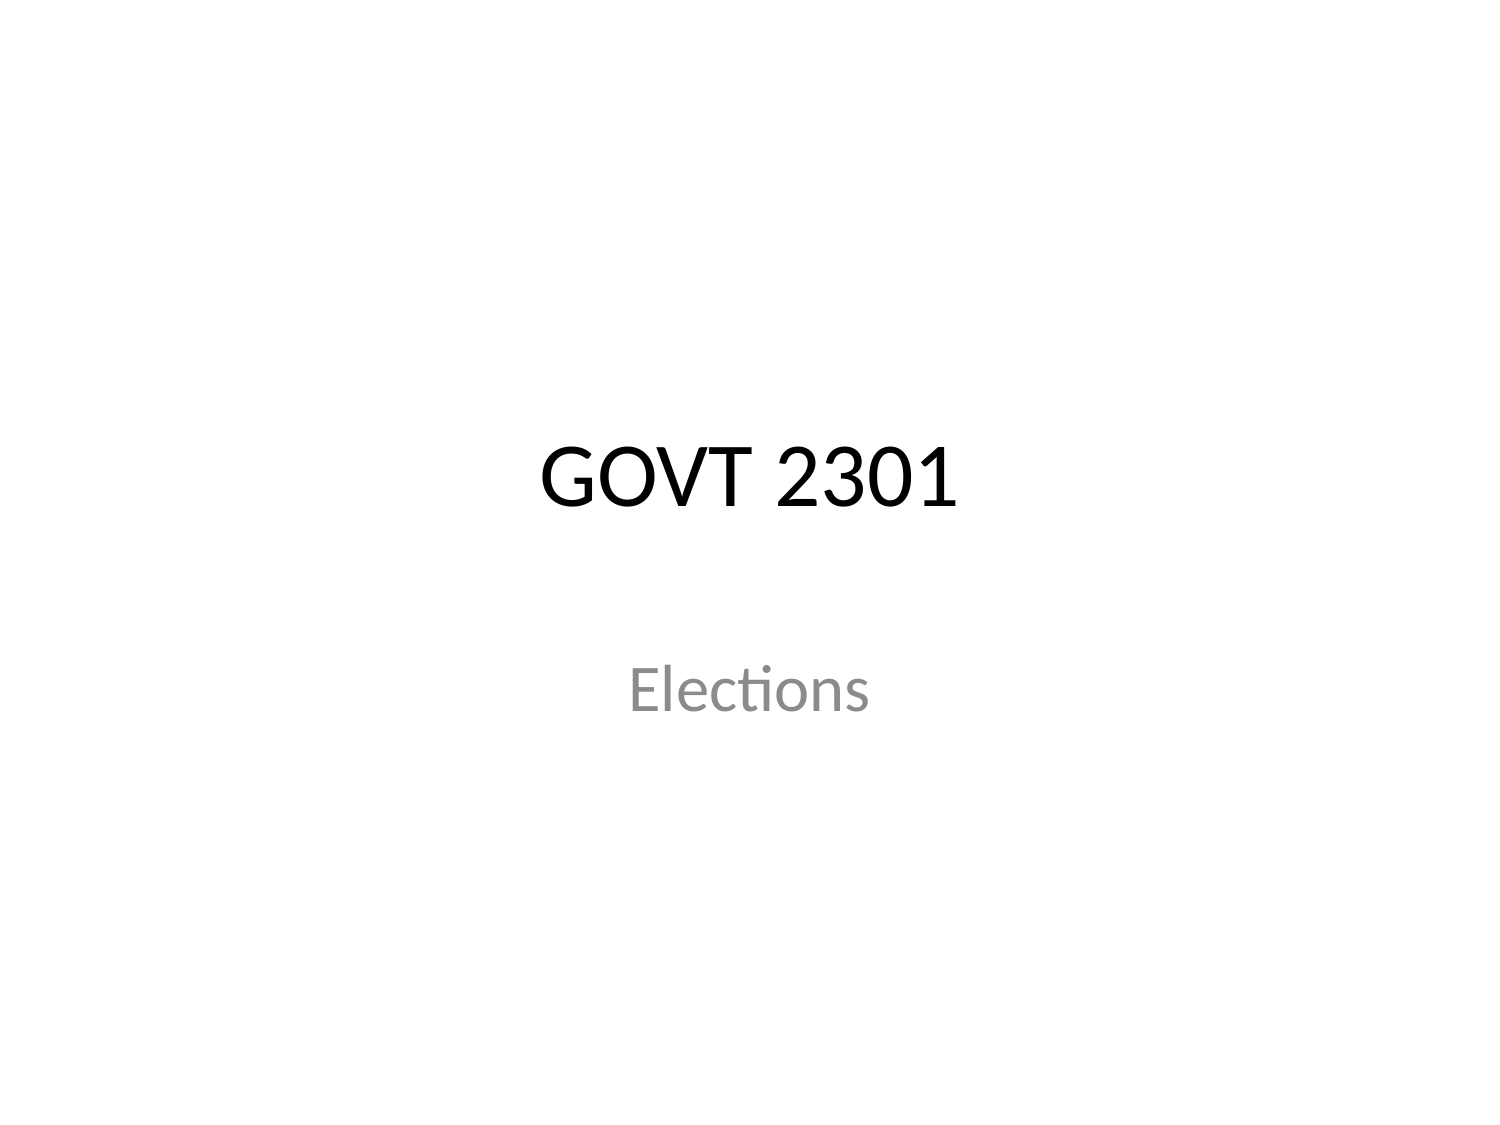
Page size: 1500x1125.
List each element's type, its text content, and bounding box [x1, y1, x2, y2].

title GOVT 2301 [112, 349, 1388, 591]
subtitle Elections [224, 637, 1276, 926]
